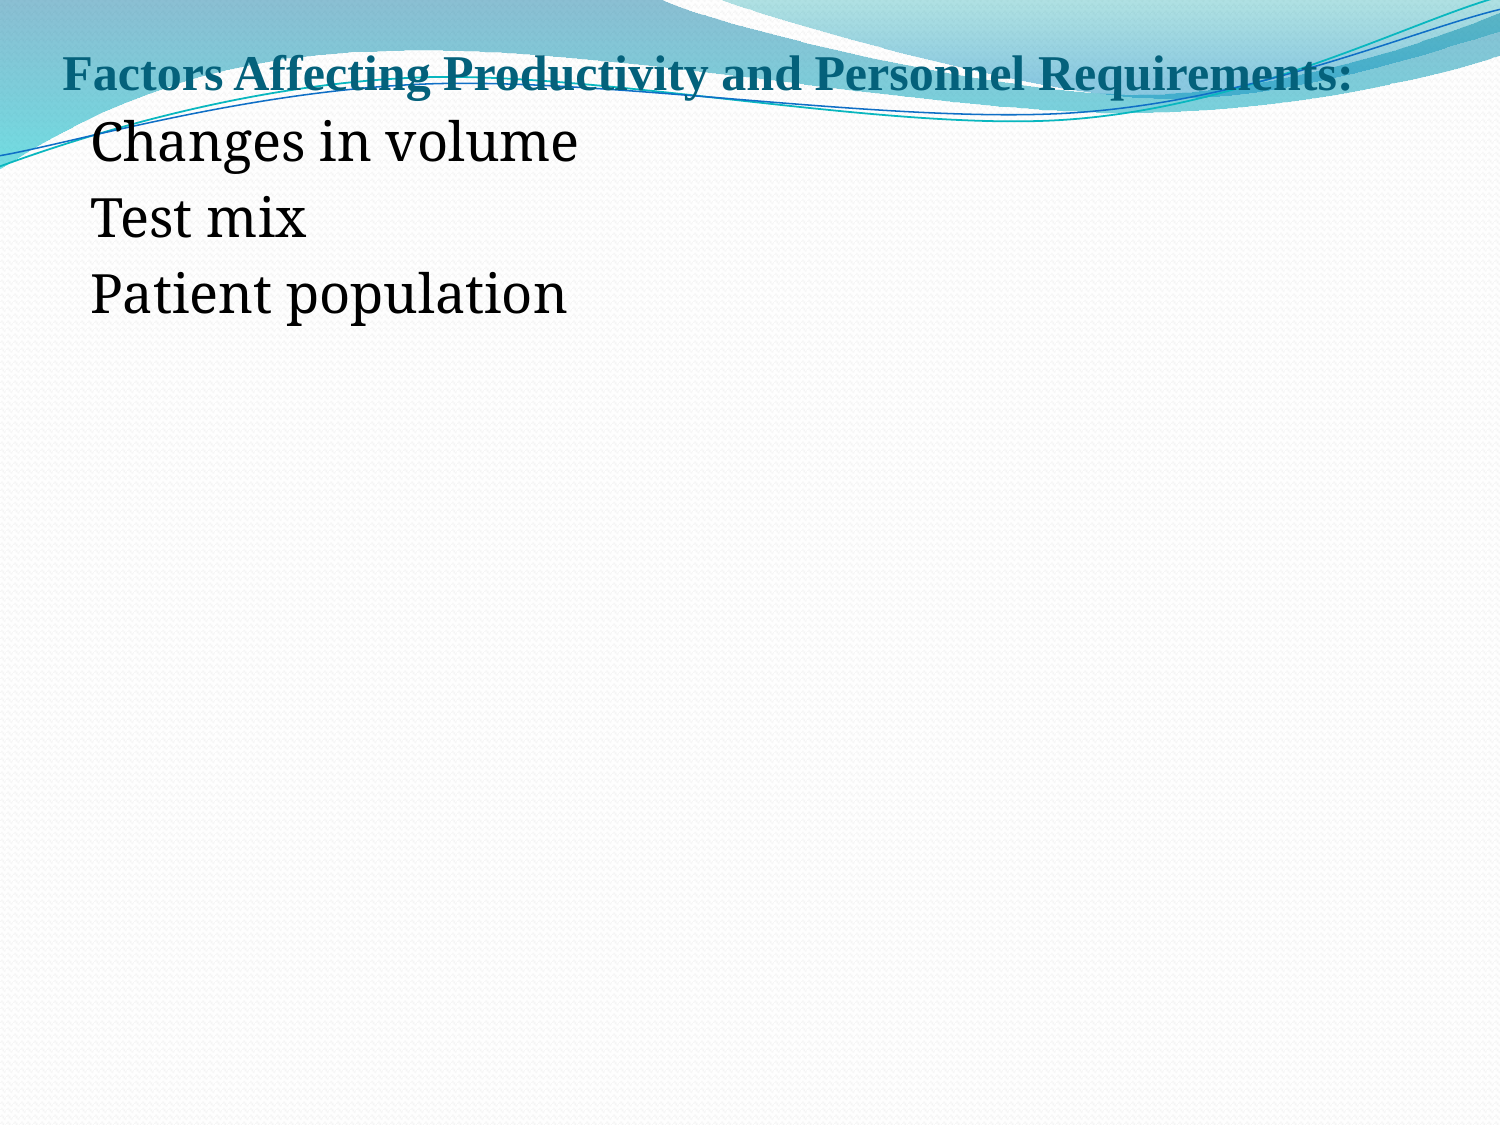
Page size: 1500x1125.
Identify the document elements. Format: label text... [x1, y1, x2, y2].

list Changes in volume Test mix Patient population [74, 99, 1426, 1038]
title Factors Affecting Productivity and Personnel Requirements: [62, 24, 1413, 101]
